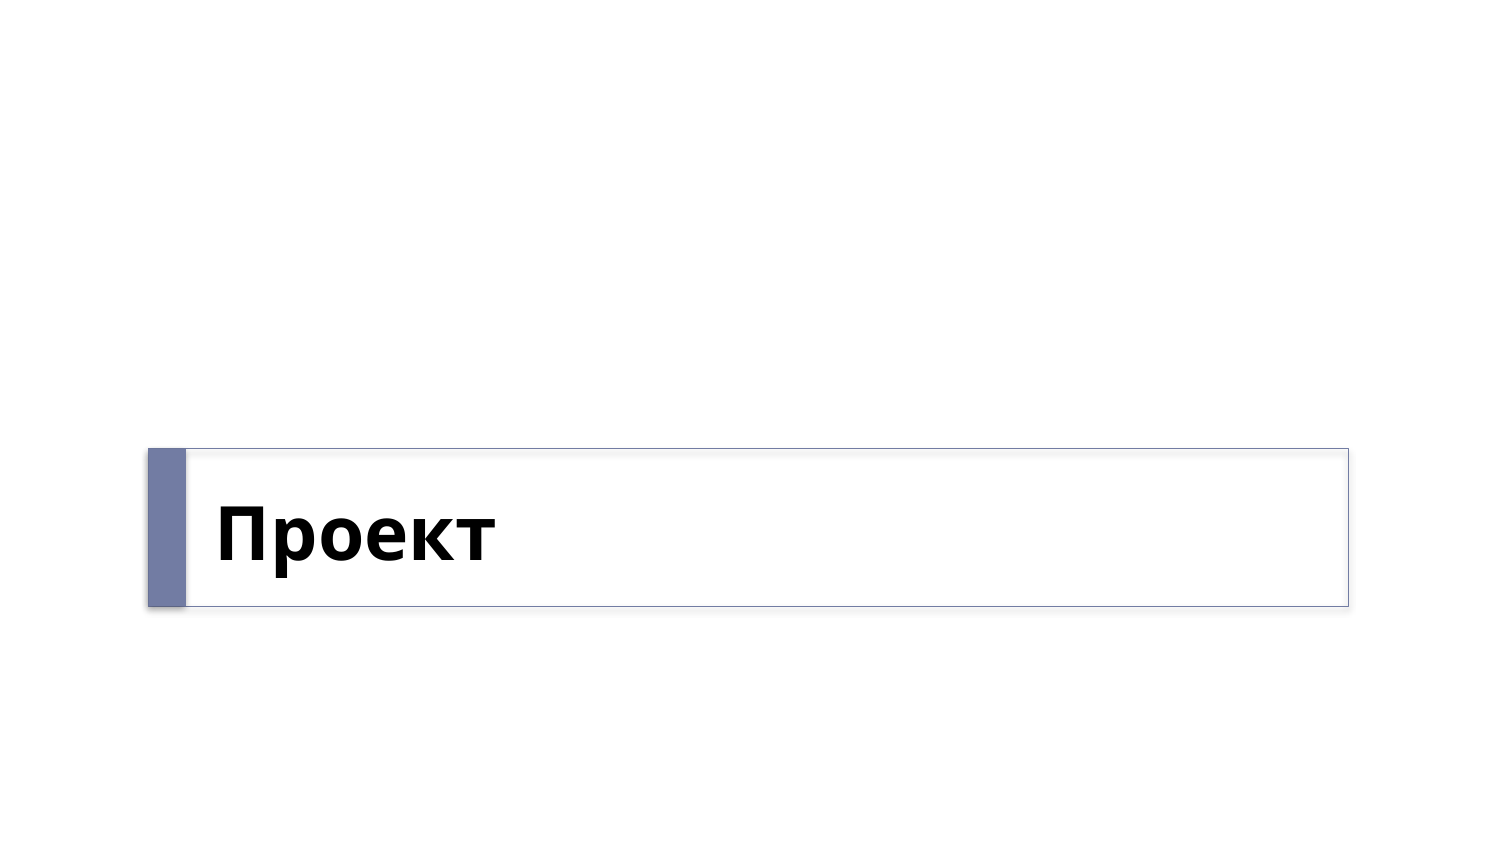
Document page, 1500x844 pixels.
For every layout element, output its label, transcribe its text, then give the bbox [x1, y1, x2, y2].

title Проект [200, 478, 1325, 600]
